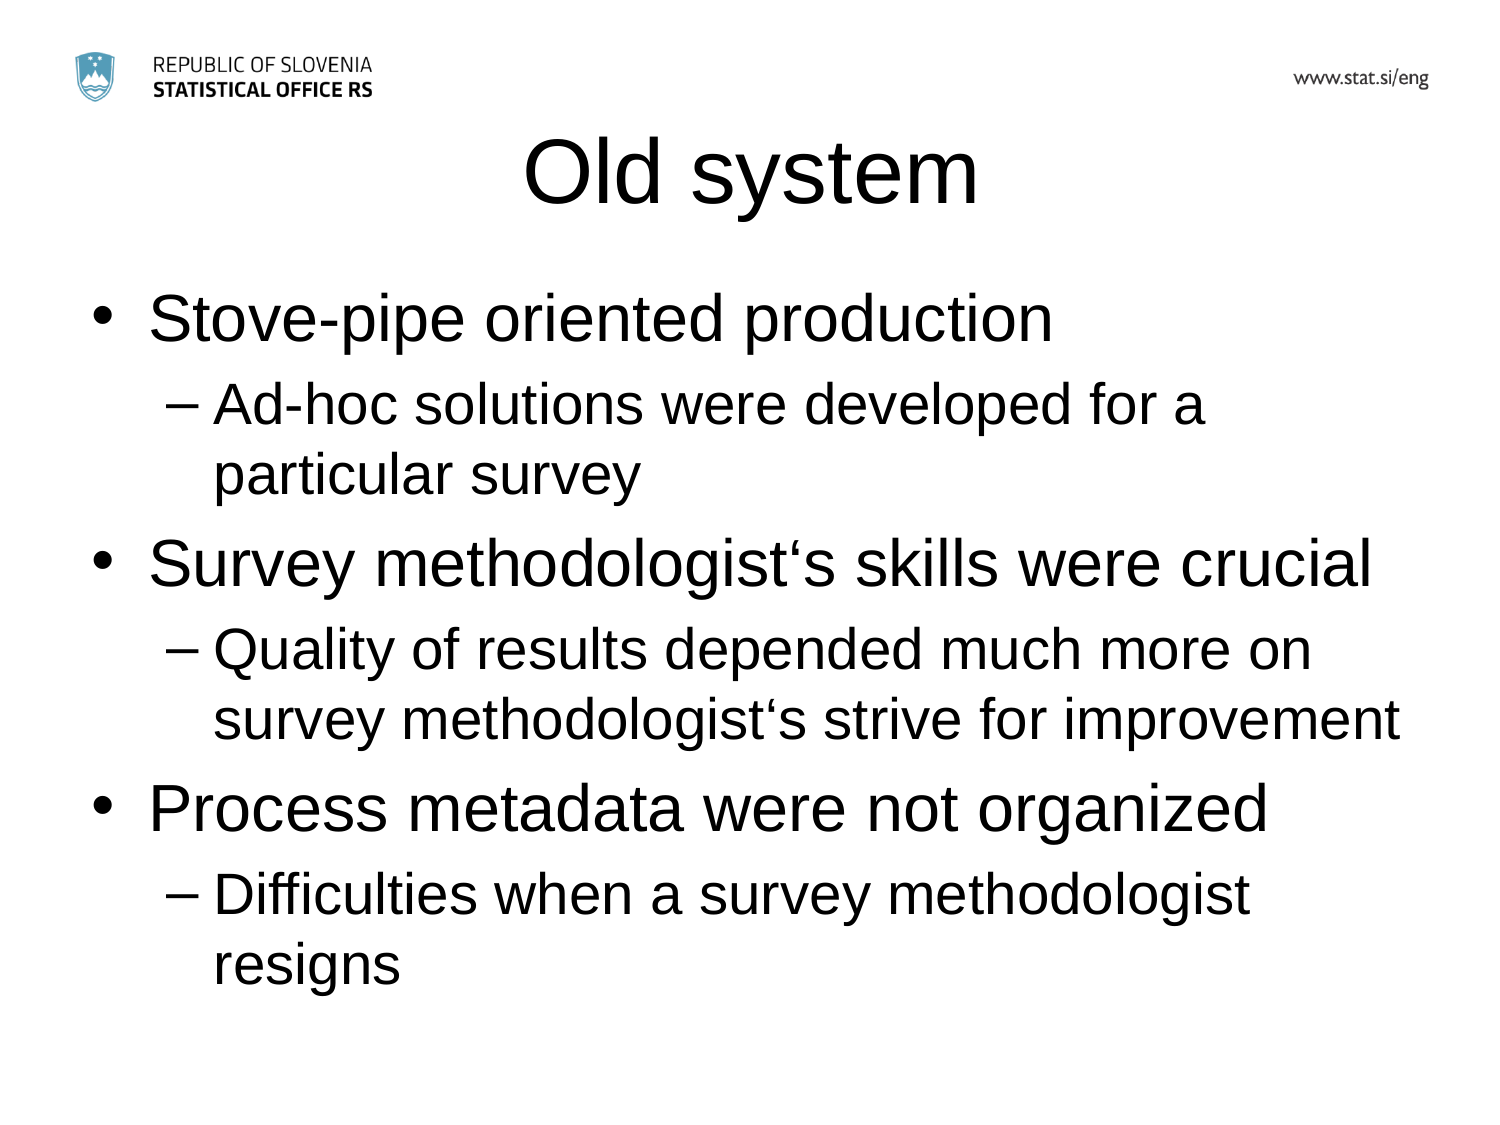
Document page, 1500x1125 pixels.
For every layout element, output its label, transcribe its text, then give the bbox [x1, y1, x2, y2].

picture [1293, 62, 1436, 92]
picture [75, 52, 372, 102]
title Old system [76, 66, 1427, 267]
list Stove-pipe oriented production Ad-hoc solutions were developed for a particular survey Survey methodologist‘s skills were crucial Quality of results depended much more on survey methodologist‘s strive for improvement Process metadata were not organized Difficulties when a survey methodologist resigns [76, 267, 1447, 1047]
